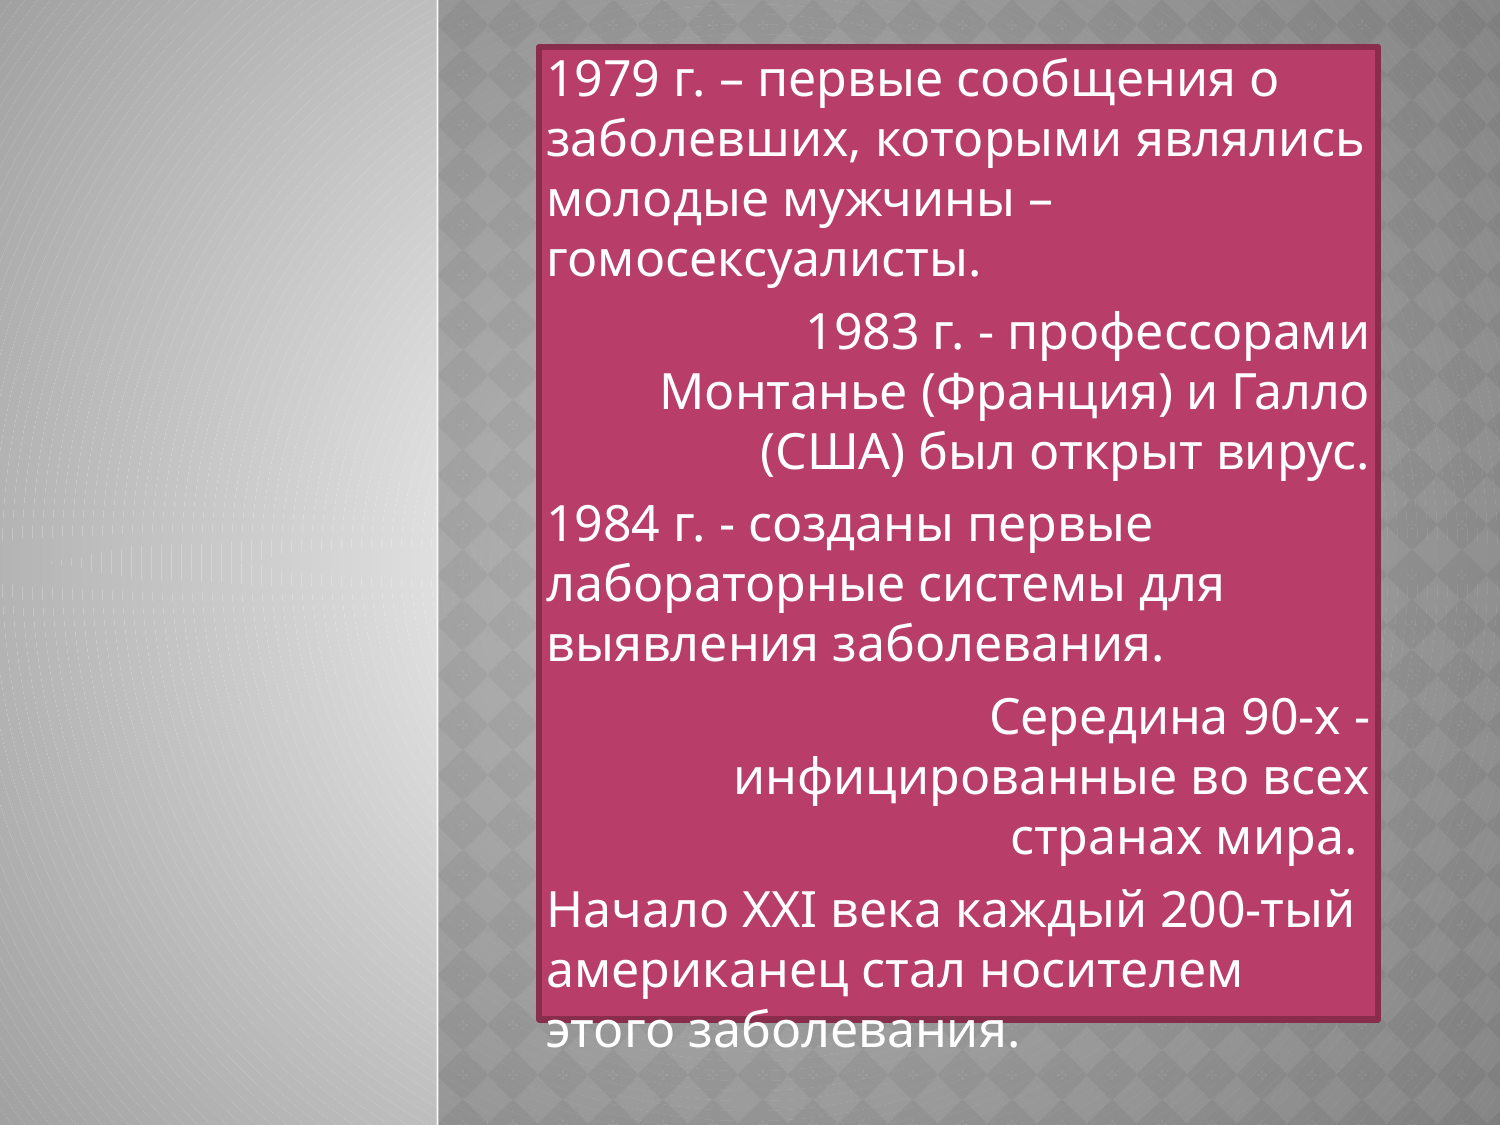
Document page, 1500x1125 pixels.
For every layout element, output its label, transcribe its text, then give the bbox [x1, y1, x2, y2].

subtitle 1979 г. – первые сообщения о заболевших, которыми являлись молодые мужчины – гомосексуалисты. 1983 г. - профессорами Монтанье (Франция) и Галло (США) был открыт вирус. 1984 г. - созданы первые лабораторные системы для выявления заболевания. Середина 90-х - инфицированные во всех странах мира. Начало XXI века каждый 200-тый американец стал носителем этого заболевания. [536, 44, 1381, 1023]
